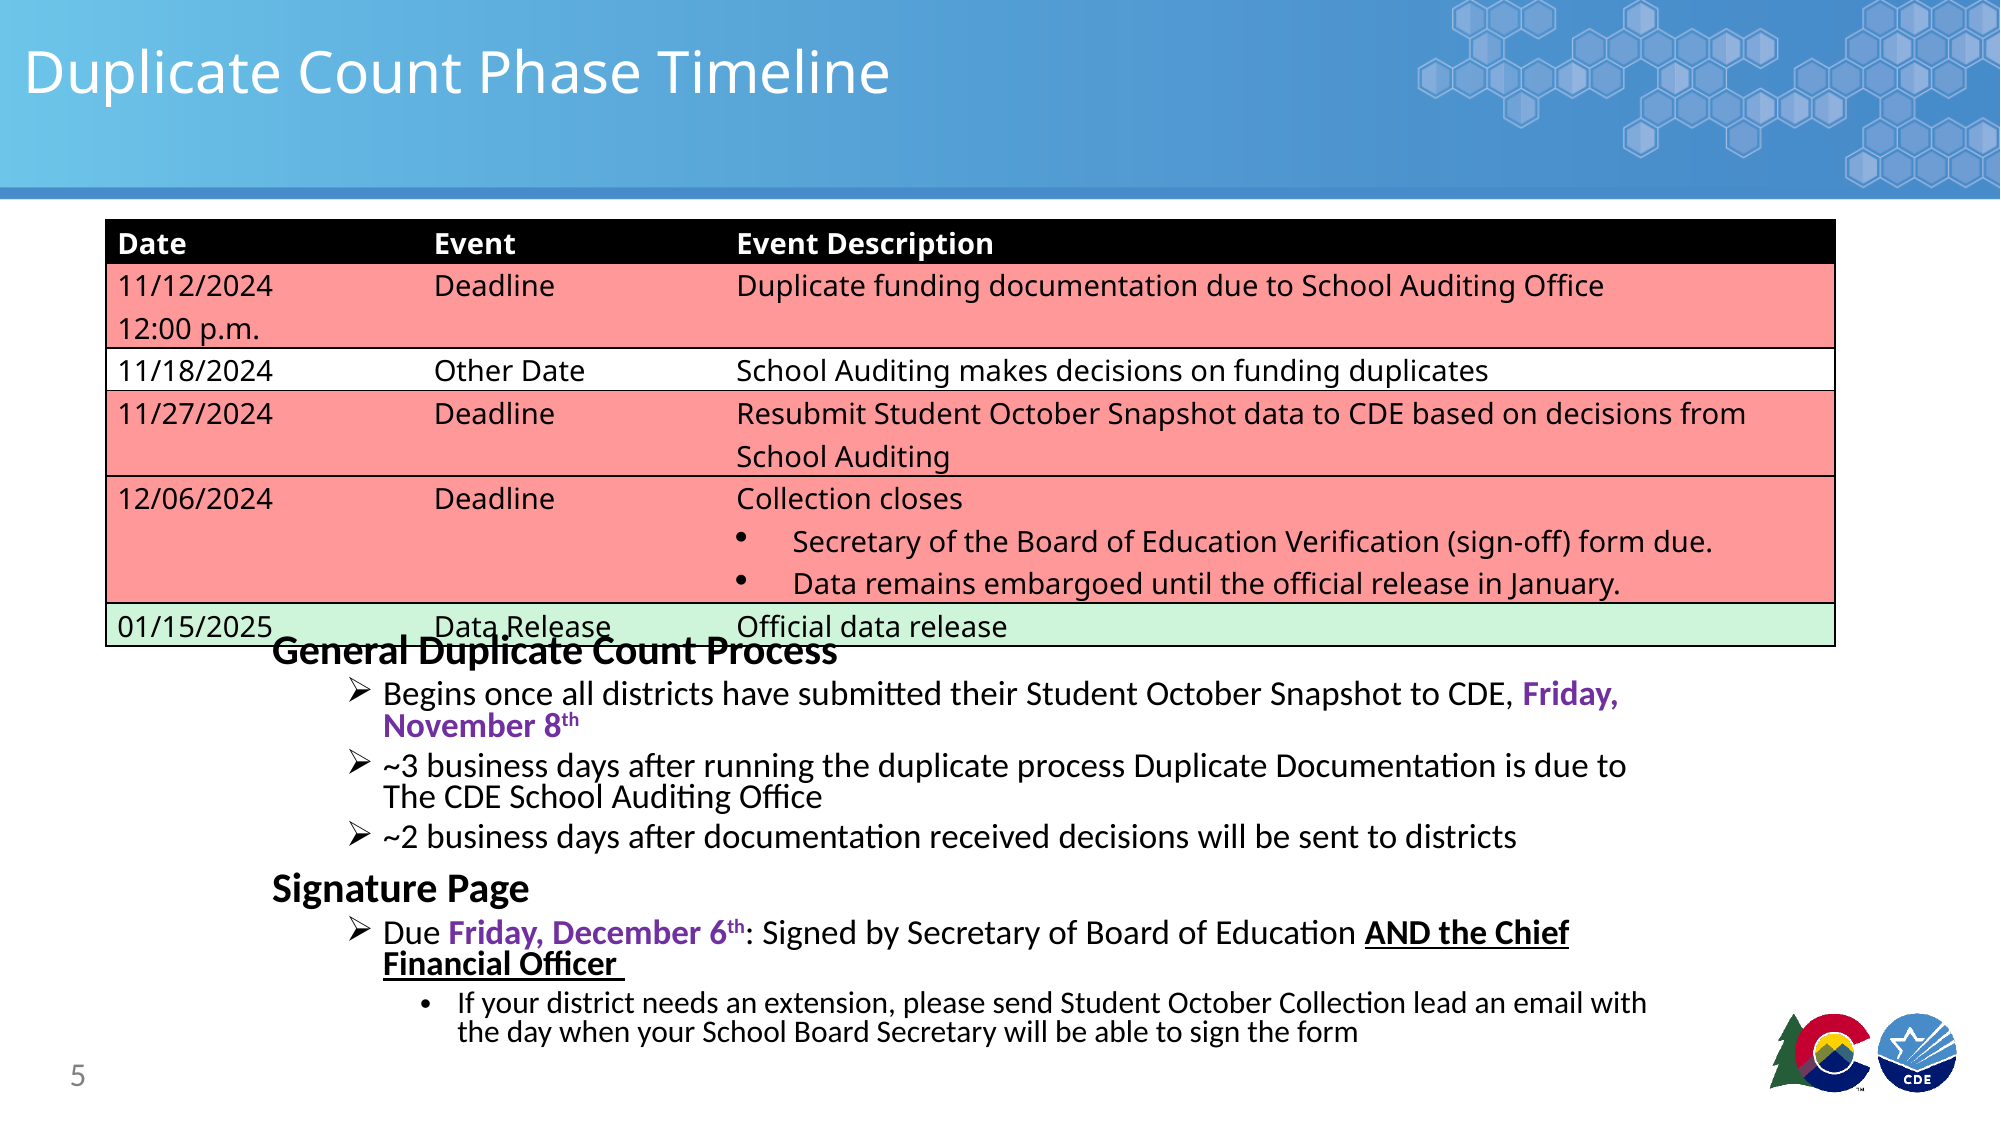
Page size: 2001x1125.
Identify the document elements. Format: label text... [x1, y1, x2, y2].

picture [1768, 1012, 1957, 1093]
title Duplicate Count Phase Timeline [23, 43, 1221, 168]
table_header Date [107, 221, 422, 262]
table_cell Deadline [422, 391, 725, 475]
table_cell 12/06/2024 [107, 477, 422, 602]
table_cell 11/27/2024 [107, 391, 422, 475]
table_cell Deadline [422, 477, 725, 602]
table_cell 01/15/2025 [107, 604, 422, 645]
picture [0, 0, 2000, 200]
table_cell 11/12/2024 12:00 p.m. [107, 264, 422, 347]
list General Duplicate Count Process Begins once all districts have submitted their Student October Snapshot to CDE, Friday, November 8th ~3 business days after running the duplicate process Duplicate Documentation is due to The CDE School Auditing Office ~2 business days after documentation received decisions will be sent to districts Signature Page Due Friday, December 6th: Signed by Secretary of Board of Education AND the Chief Financial Officer If your district needs an extension, please send Student October Collection lead an email with the day when your School Board Secretary will be able to sign the form [272, 634, 1669, 1055]
table_cell Deadline [422, 264, 725, 347]
table_header Event [422, 221, 725, 262]
table_cell Data Release [422, 604, 725, 634]
table_cell School Auditing makes decisions on funding duplicates [725, 349, 1834, 390]
table_cell Duplicate funding documentation due to School Auditing Office [725, 264, 1834, 347]
table_cell Resubmit Student October Snapshot data to CDE based on decisions from School Auditing [725, 391, 1834, 475]
table_cell Official data release [725, 604, 1834, 645]
table_cell 11/18/2024 [107, 349, 422, 390]
table_header Event Description [725, 221, 1834, 262]
table_cell Collection closes Secretary of the Board of Education Verification (sign-off) form due. Data remains embargoed until the official release in January. [725, 477, 1834, 602]
slide_number 5 [54, 1042, 505, 1103]
table_cell Other Date [422, 349, 725, 390]
